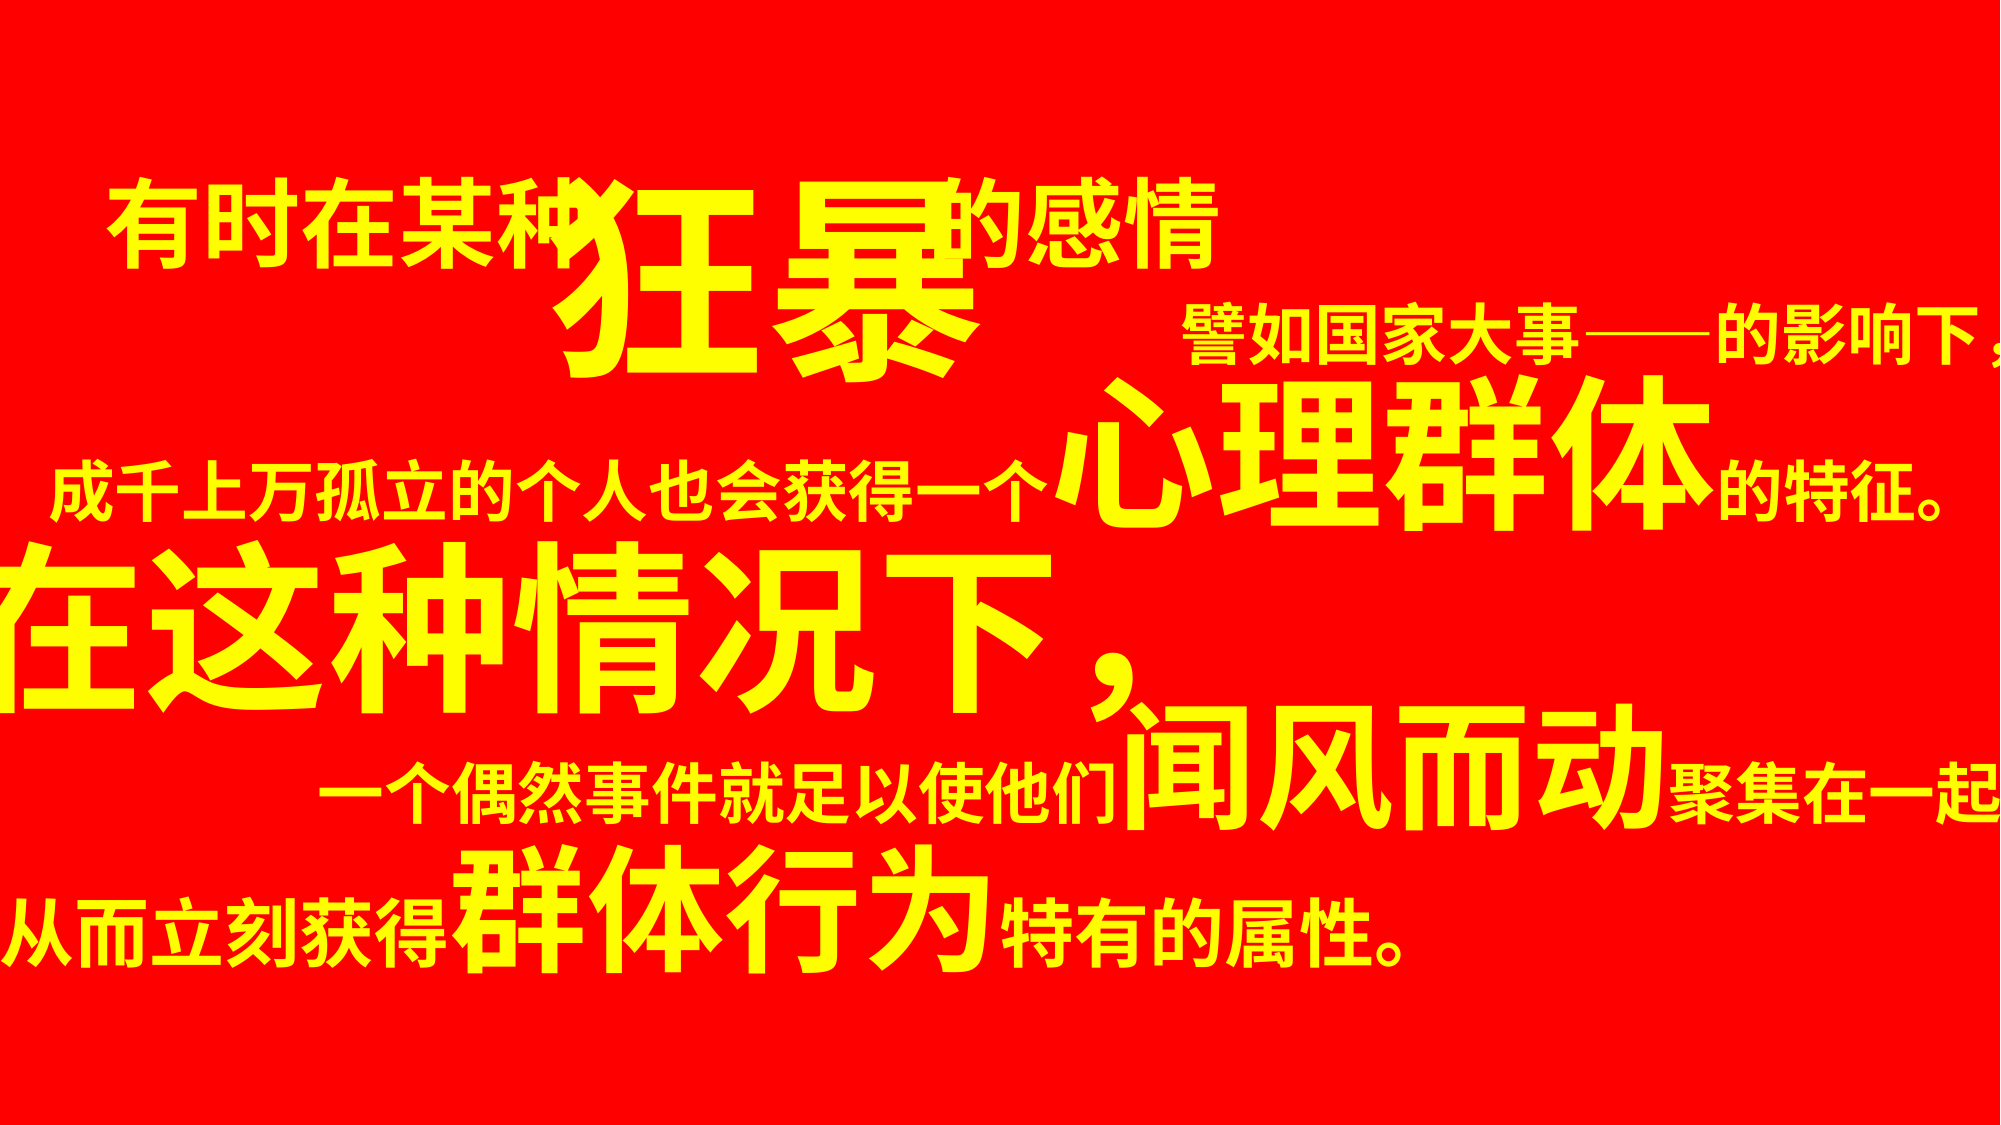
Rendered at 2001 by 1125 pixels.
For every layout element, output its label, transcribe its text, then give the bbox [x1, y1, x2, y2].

text_box 譬如国家大事——的影响下， [904, 285, 2000, 380]
text_box 有时在某种 的感情 [0, 155, 478, 288]
text_box 有时在某种 的感情 [1053, 155, 1327, 285]
text_box 狂暴 [478, 134, 1053, 415]
text_box 从而立刻获得群体行为特有的属性。 [0, 816, 1465, 996]
text_box 成千上万孤立的个人也会获得一个心理群体的特征。 [31, 342, 2000, 558]
text_box 一个偶然事件就足以使他们闻风而动聚集在一起， [234, 674, 2000, 854]
text_box 在这种情况下， [0, 507, 1260, 742]
